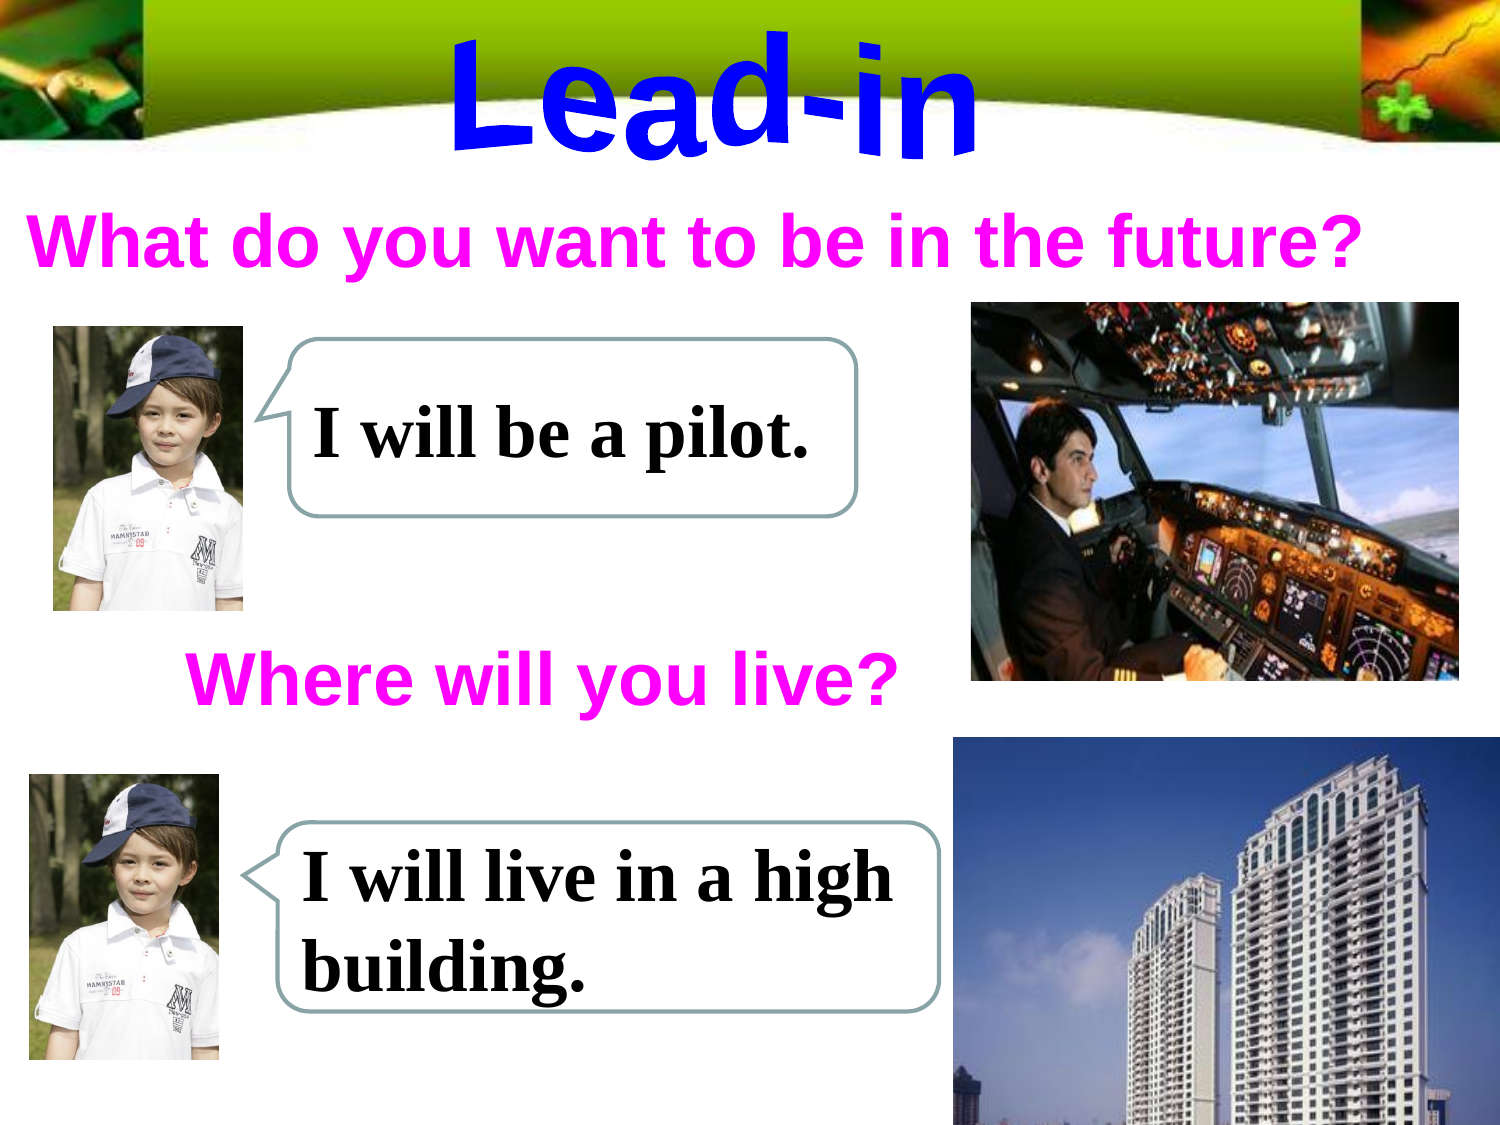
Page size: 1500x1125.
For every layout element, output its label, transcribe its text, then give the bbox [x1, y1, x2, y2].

text_box I will live in a high building. [243, 822, 940, 1012]
picture [0, 0, 1500, 1125]
text_box I will be a pilot. [257, 338, 857, 517]
text_box What do you want to be in the future? [11, 185, 1483, 291]
text_box Where will you live? [171, 622, 945, 728]
